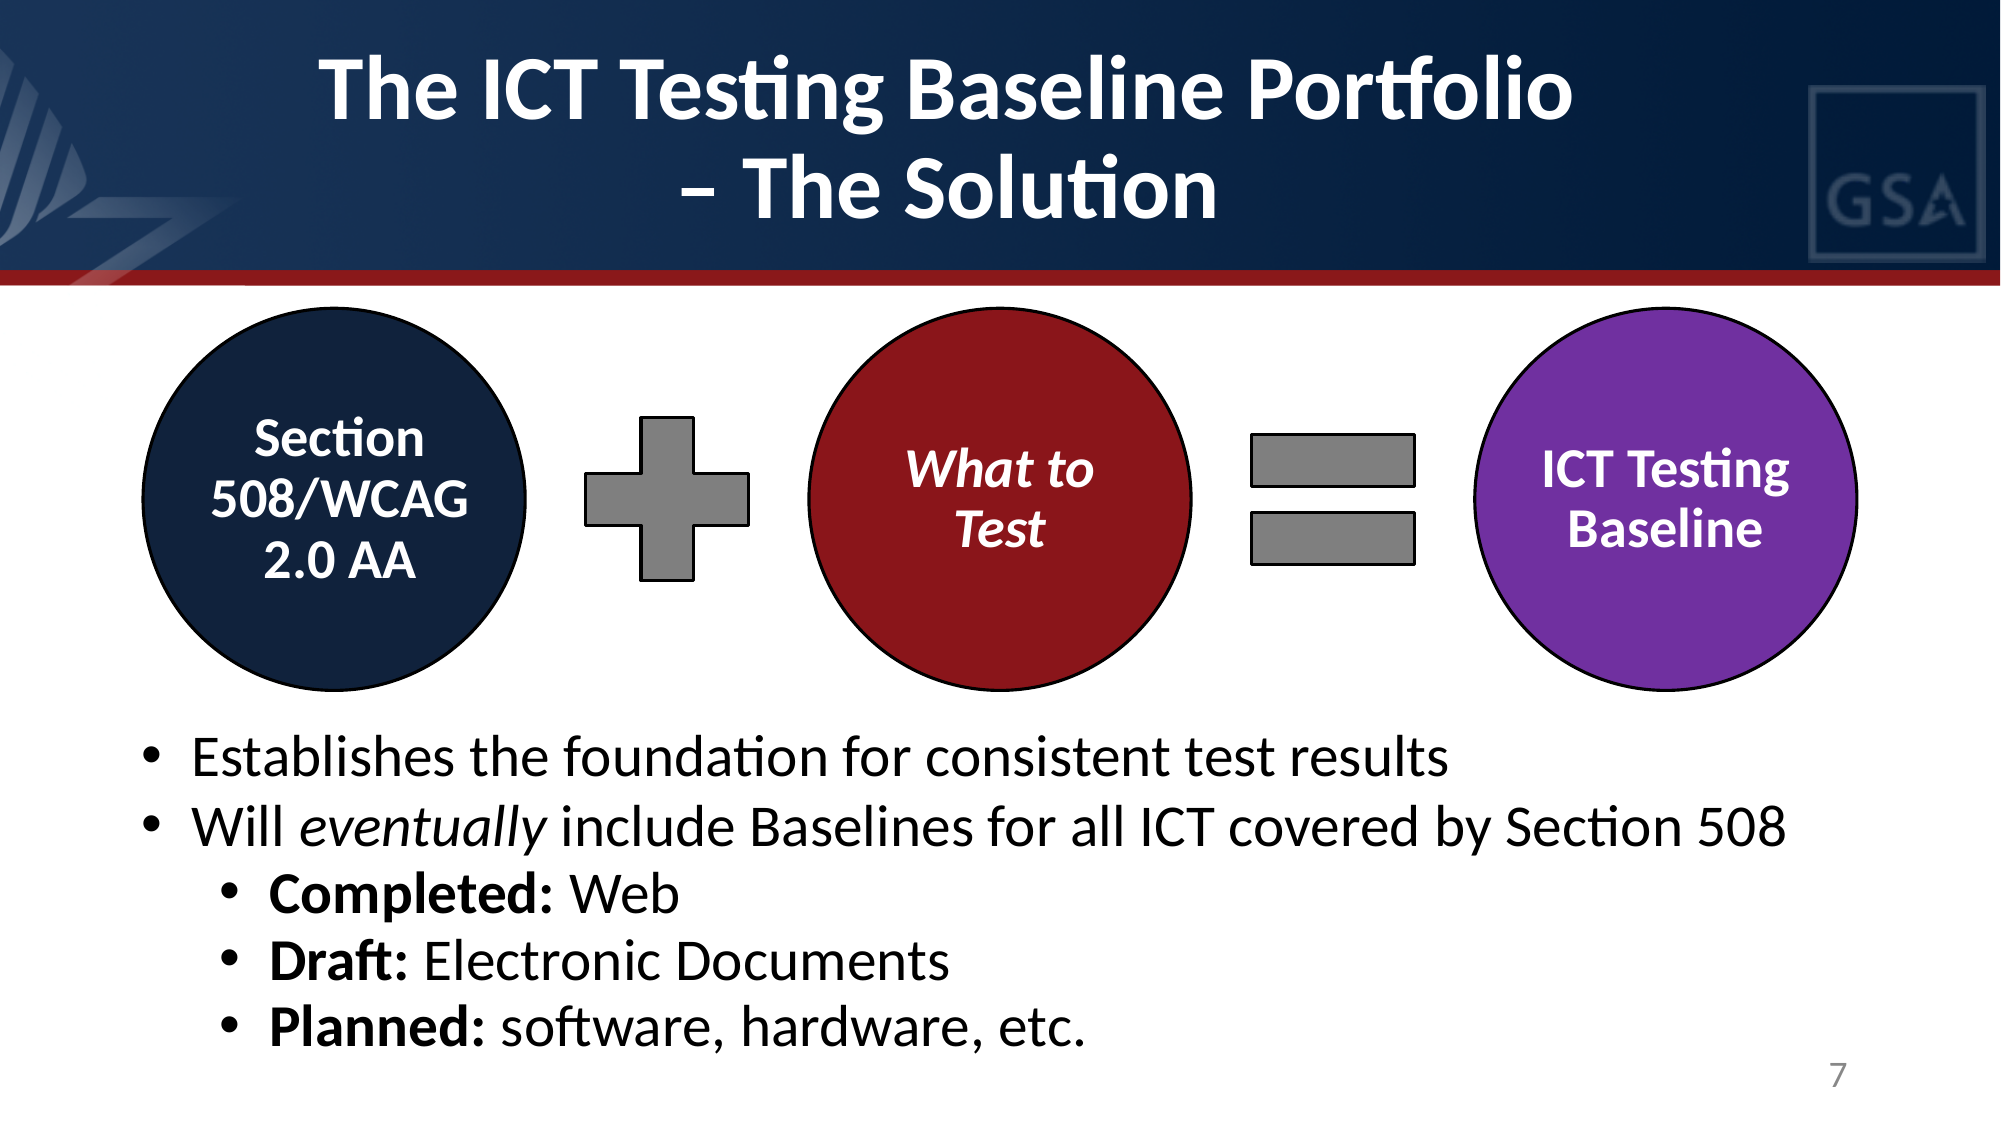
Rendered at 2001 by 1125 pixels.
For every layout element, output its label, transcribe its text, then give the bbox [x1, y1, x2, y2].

list Establishes the foundation for consistent test results Will eventually include Baselines for all ICT covered by Section 508 Completed: Web Draft: Electronic Documents Planned: software, hardware, etc. [123, 717, 1876, 1073]
slide_number 7 [1412, 1042, 1863, 1103]
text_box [142, 308, 1858, 691]
picture [0, 0, 2001, 1125]
title The ICT Testing Baseline Portfolio – The Solution [273, 30, 1623, 249]
